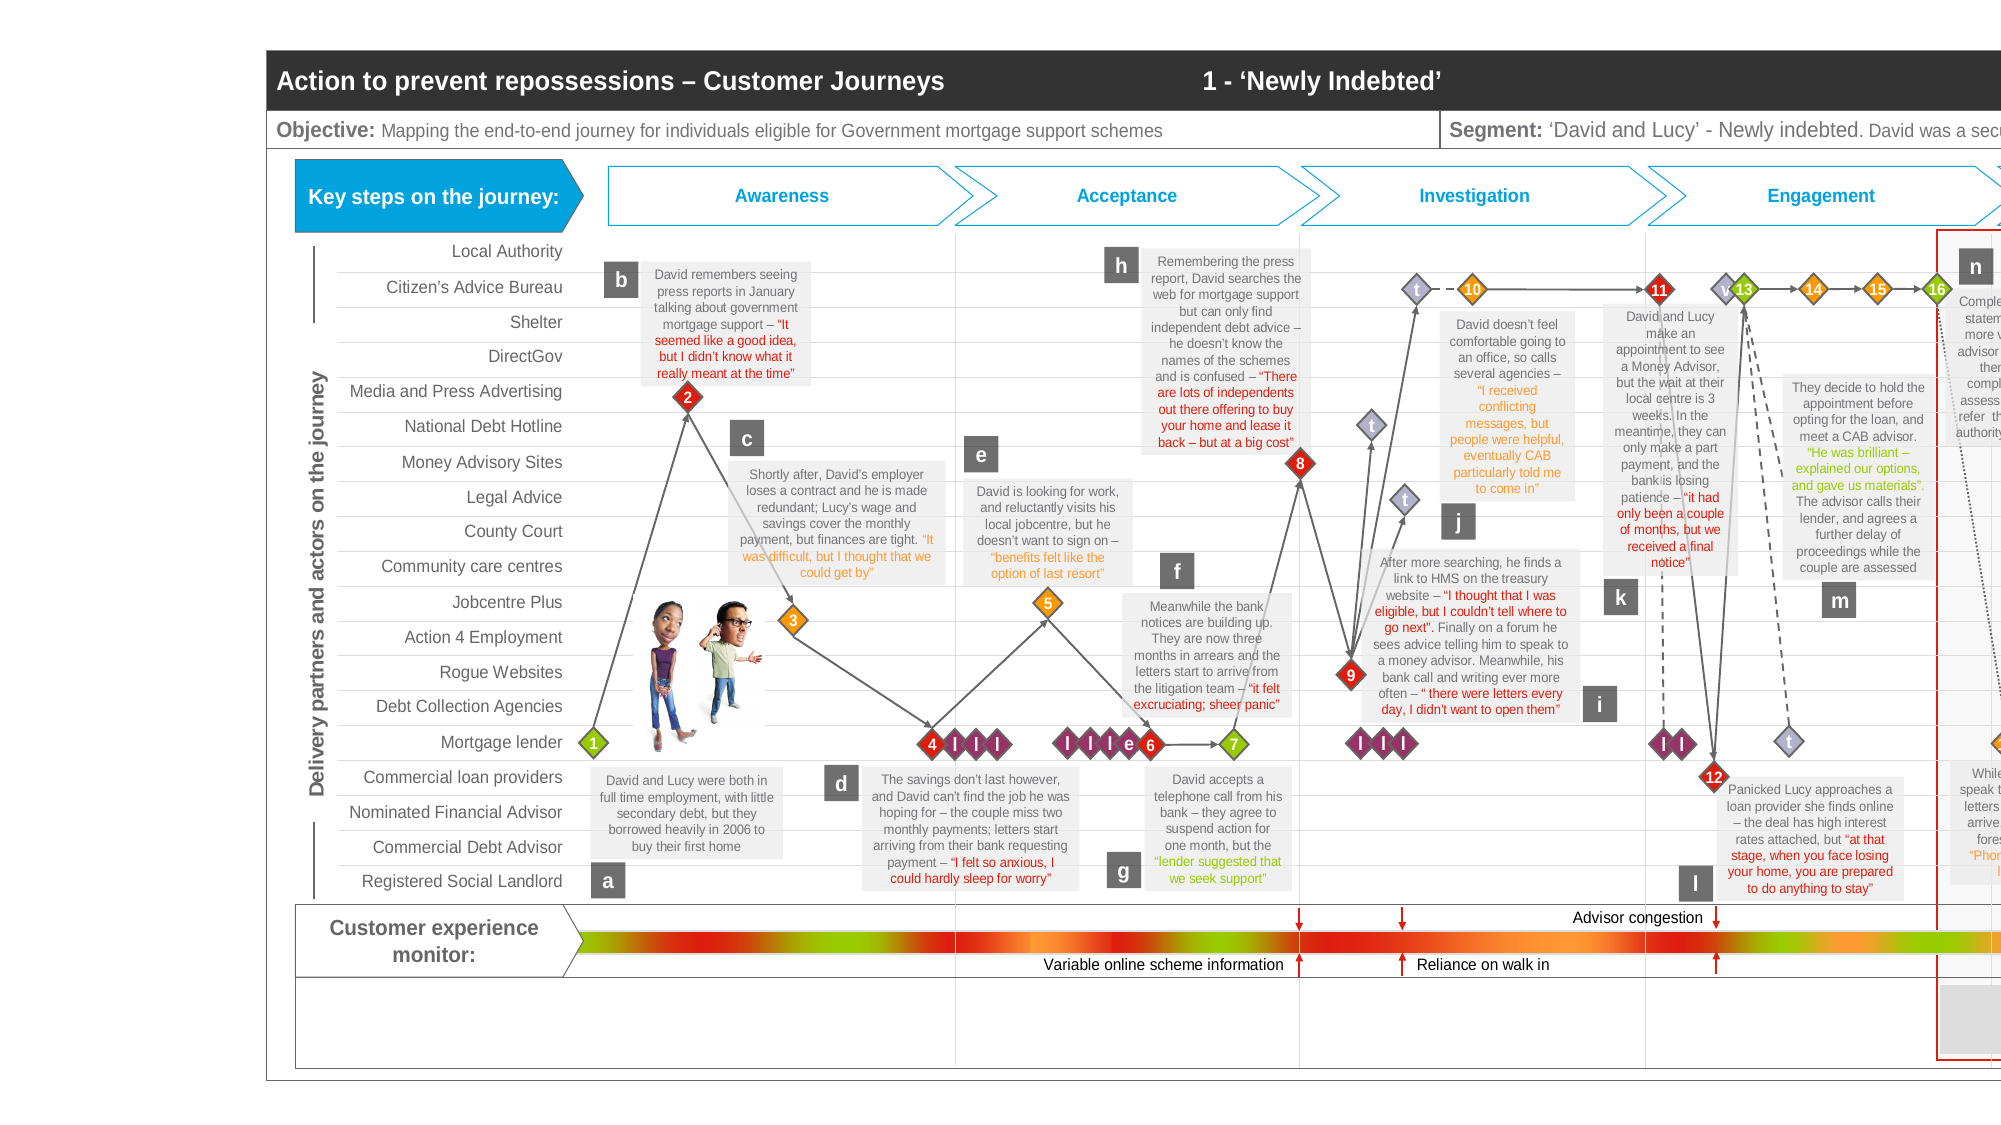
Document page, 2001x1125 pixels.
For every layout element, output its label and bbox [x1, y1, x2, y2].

text_box [243, 0, 2000, 1125]
